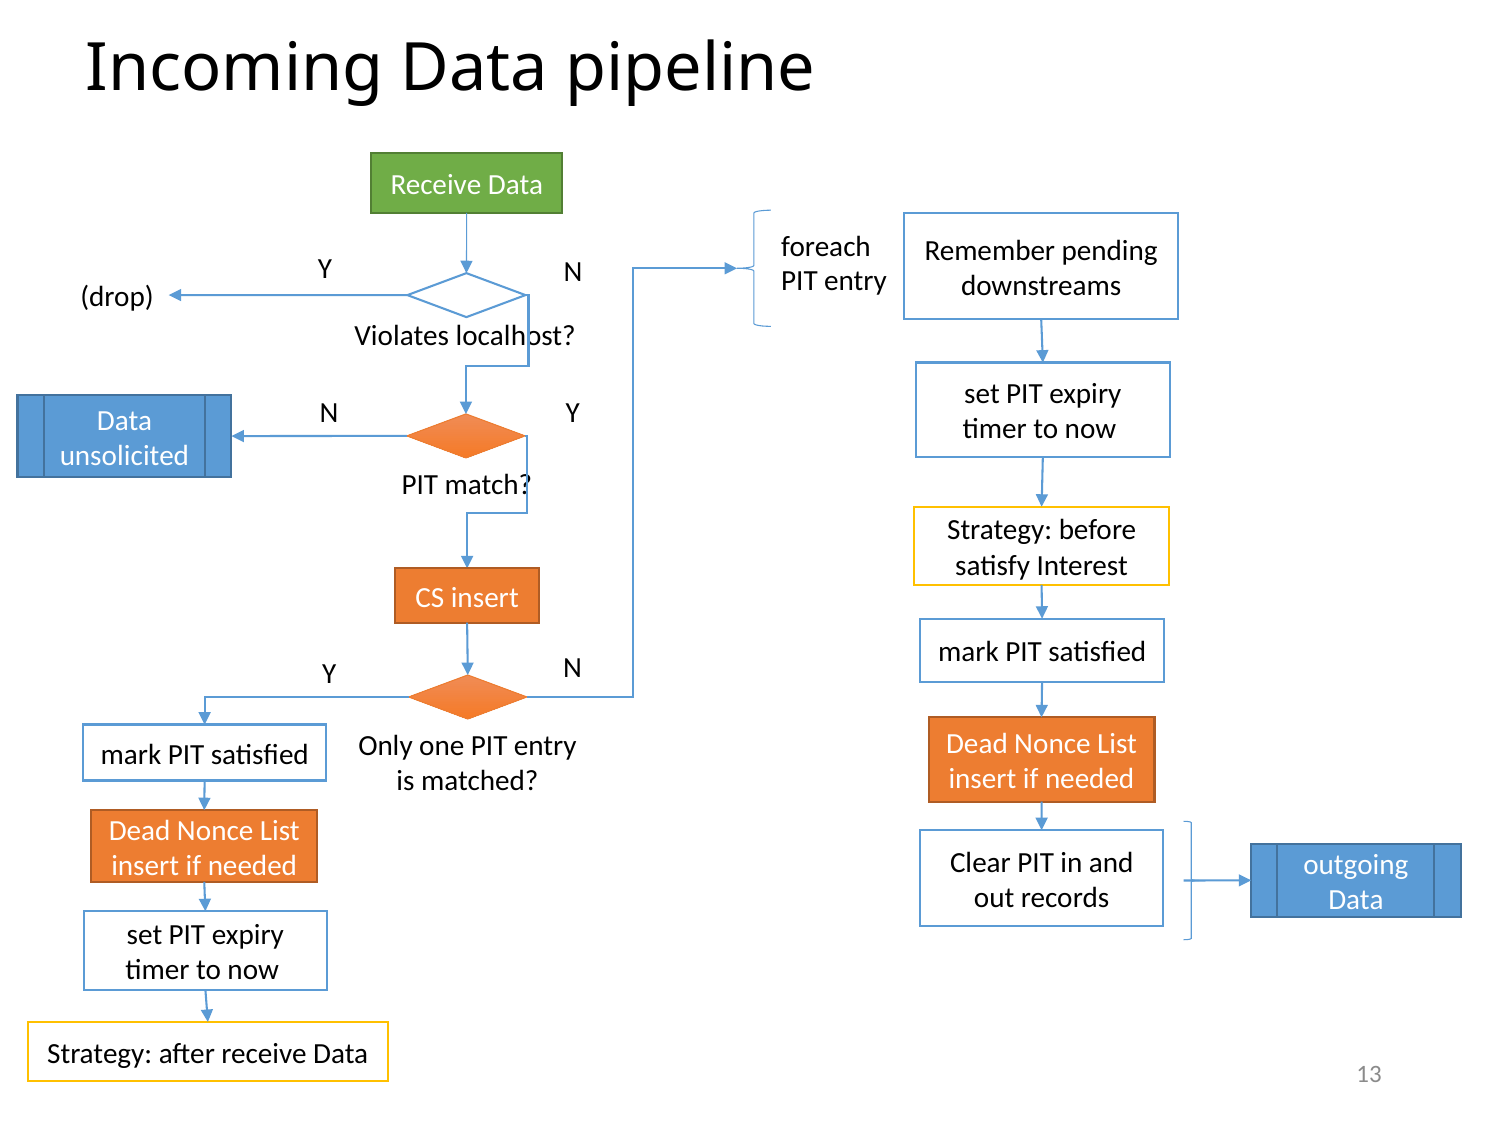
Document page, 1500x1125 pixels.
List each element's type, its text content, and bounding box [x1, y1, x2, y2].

text_box set PIT expiry timer to now [915, 361, 1171, 458]
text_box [337, 273, 465, 360]
text_box outgoing Data [1250, 843, 1462, 918]
title Incoming Data pipeline [70, 0, 1428, 138]
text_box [169, 242, 408, 298]
text_box [1183, 820, 1192, 879]
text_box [385, 413, 467, 509]
slide_number 13 [1059, 1042, 1397, 1103]
text_box Strategy: before satisfy Interest [913, 506, 1170, 586]
text_box Clear PIT in and out records [919, 829, 1164, 927]
text_box Dead Nonce List insert if needed [90, 809, 318, 883]
text_box (drop) [65, 270, 169, 320]
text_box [204, 696, 409, 725]
text_box CS insert [394, 567, 526, 624]
text_box Strategy: after receive Data [27, 1021, 389, 1082]
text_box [340, 674, 595, 805]
text_box set PIT expiry timer to now [83, 910, 328, 991]
text_box foreach PIT entry [766, 219, 902, 305]
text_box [465, 245, 598, 417]
text_box Remember pending downstreams [903, 212, 1179, 320]
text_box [467, 385, 526, 569]
text_box Y [307, 646, 352, 696]
text_box Receive Data [370, 152, 563, 214]
text_box Data unsolicited [16, 394, 232, 478]
text_box mark PIT satisfied [919, 618, 1165, 683]
text_box [1183, 882, 1192, 941]
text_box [231, 385, 407, 437]
text_box mark PIT satisfied [82, 723, 327, 782]
text_box [737, 209, 771, 327]
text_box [526, 268, 737, 697]
text_box Dead Nonce List insert if needed [928, 716, 1156, 803]
